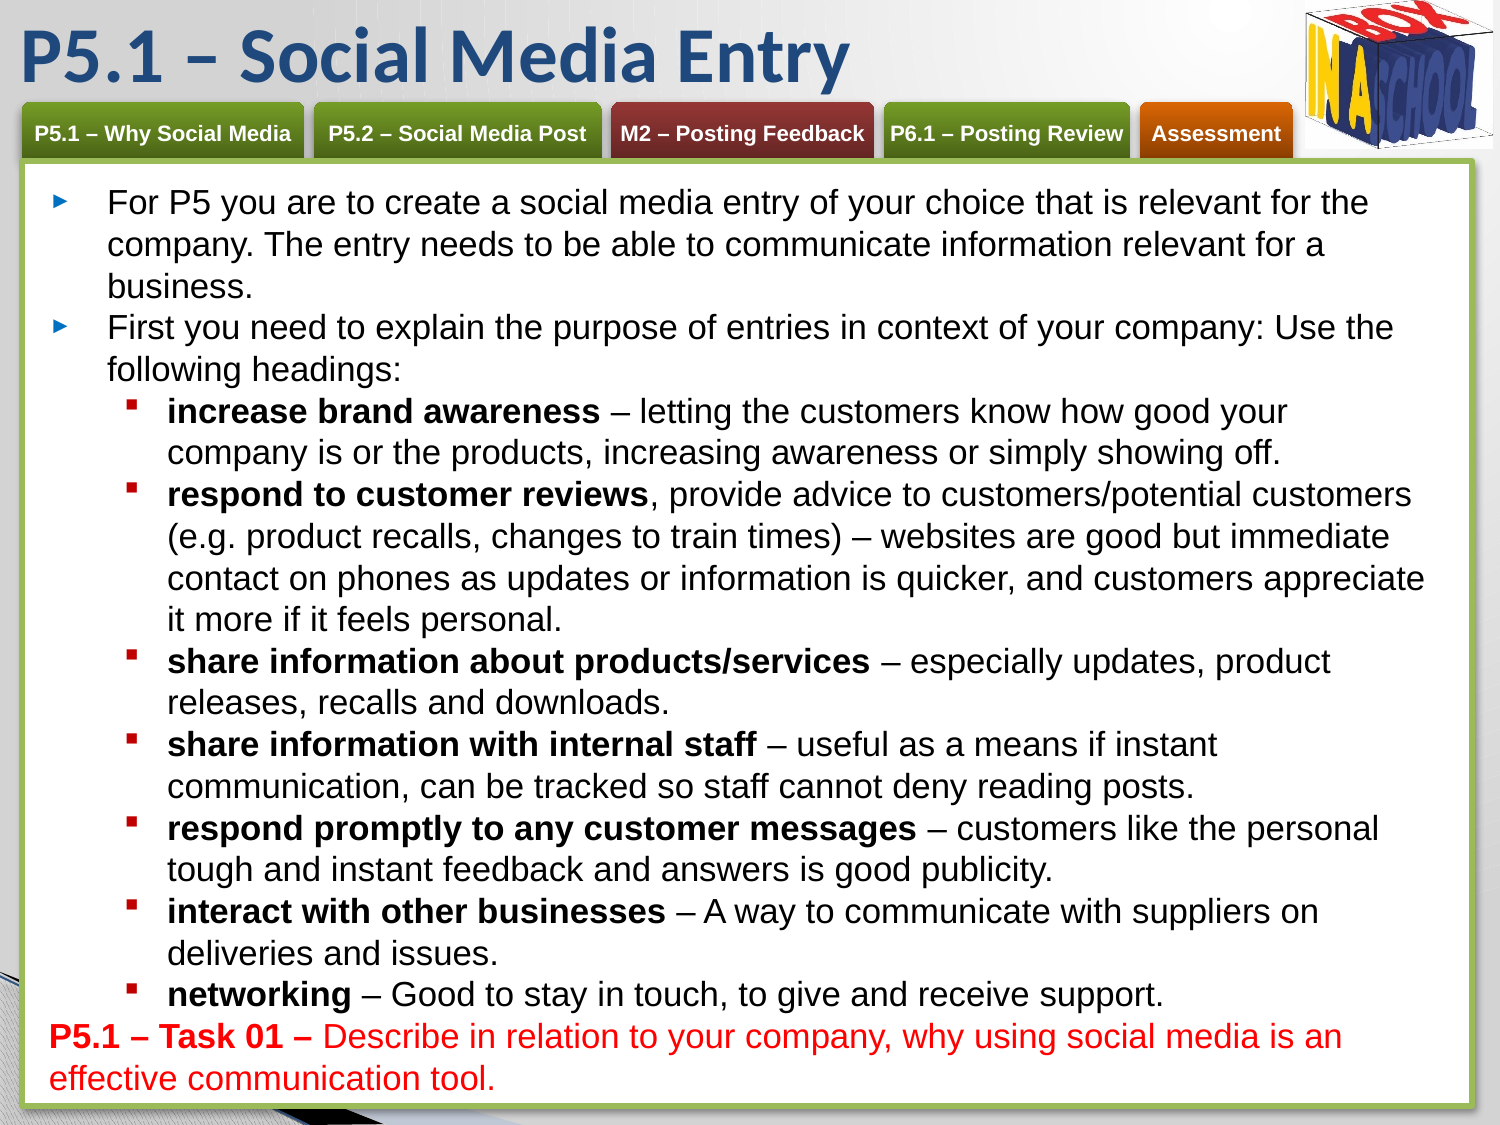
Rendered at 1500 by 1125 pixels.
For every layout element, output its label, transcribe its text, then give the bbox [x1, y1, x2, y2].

text_box For P5 you are to create a social media entry of your choice that is relevant for the company. The entry needs to be able to communicate information relevant for a business. First you need to explain the purpose of entries in context of your company: Use the following headings: increase brand awareness – letting the customers know how good your company is or the products, increasing awareness or simply showing off. respond to customer reviews, provide advice to customers/potential customers (e.g. product recalls, changes to train times) – websites are good but immediate contact on phones as updates or information is quicker, and customers appreciate it more if it feels personal. share information about products/services – especially updates, product releases, recalls and downloads. share information with internal staff – useful as a means if instant communication, can be tracked so staff cannot deny reading posts. respond promptly to any customer messages – customers like the personal tough and instant feedback and answers is good publicity. interact with other businesses – A way to communicate with suppliers on deliveries and issues. networking – Good to stay in touch, to give and receive support. P5.1 – Task 01 – Describe in relation to your company, why using social media is an effective communication tool. [34, 172, 1454, 1105]
picture [281, 1114, 303, 1125]
title P5.1 – Social Media Entry [5, 0, 1270, 102]
picture [1305, 0, 1494, 149]
